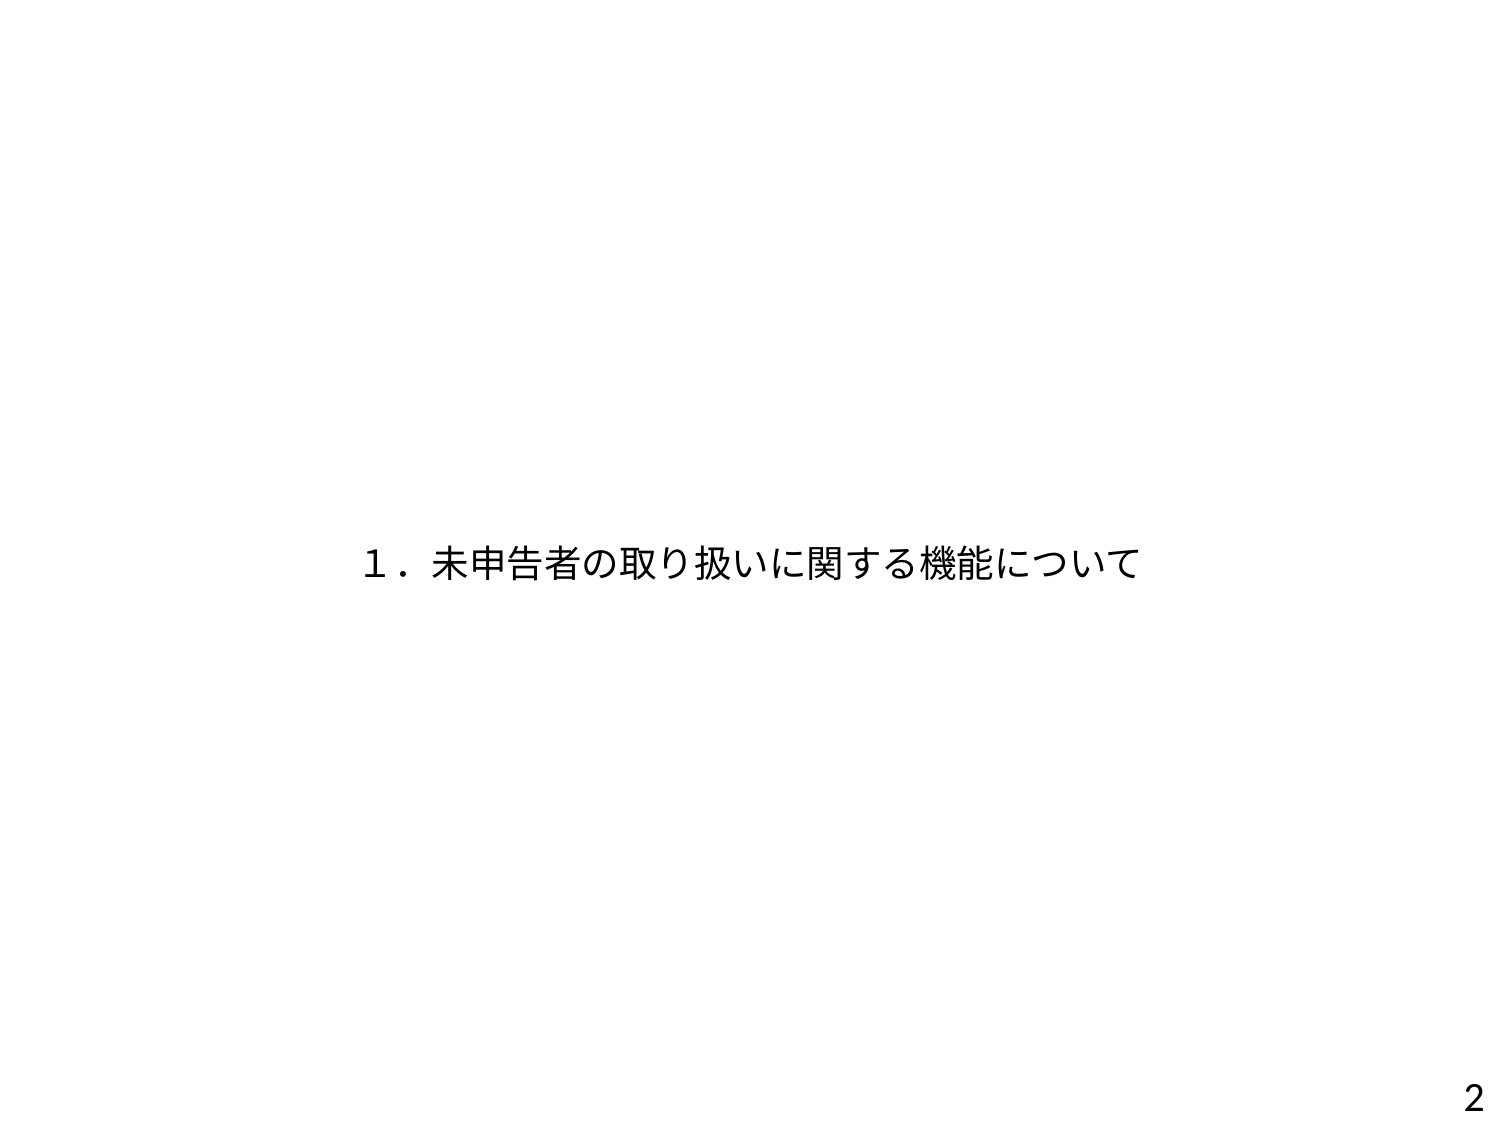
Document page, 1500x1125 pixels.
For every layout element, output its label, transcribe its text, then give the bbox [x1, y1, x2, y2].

text_box １．未申告者の取り扱いに関する機能について [38, 422, 1462, 703]
slide_number 2 [1149, 1065, 1500, 1125]
